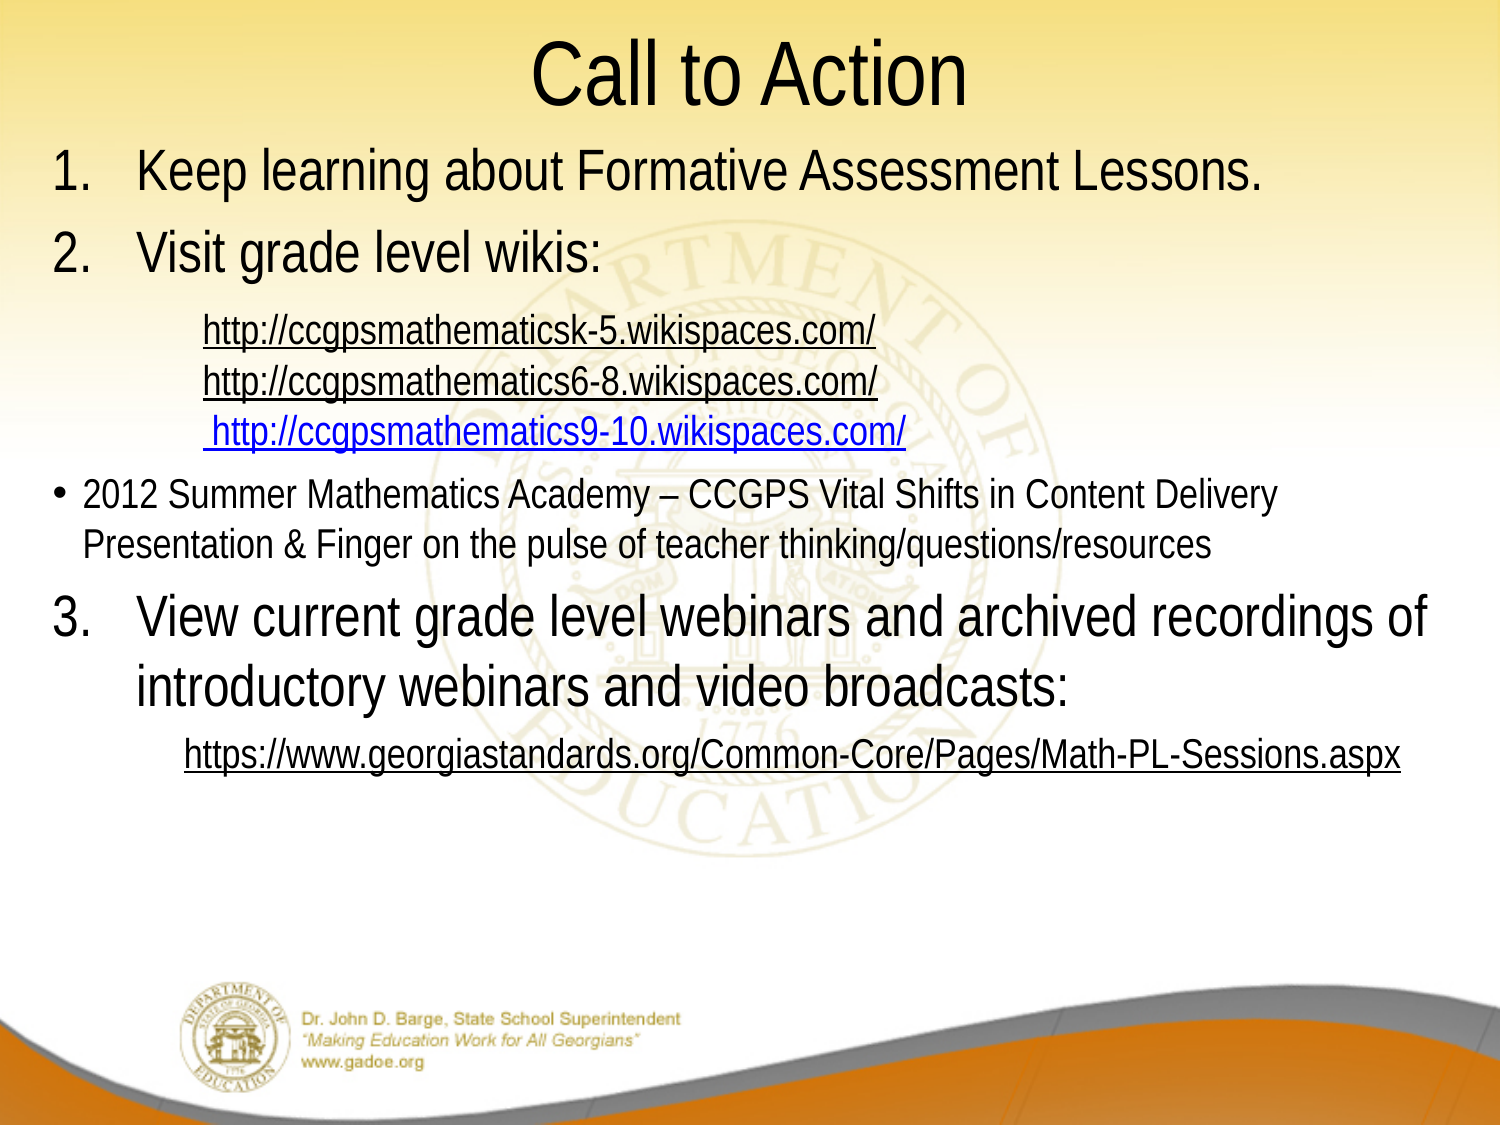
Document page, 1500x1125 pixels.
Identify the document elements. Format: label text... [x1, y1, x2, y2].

picture [0, 0, 1500, 1125]
list Keep learning about Formative Assessment Lessons. Visit grade level wikis: http://ccgpsmathematicsk-5.wikispaces.com/ http://ccgpsmathematics6-8.wikispaces.com/ http://ccgpsmathematics9-10.wikispaces.com/ 2012 Summer Mathematics Academy – CCGPS Vital Shifts in Content Delivery Presentation & Finger on the pulse of teacher thinking/questions/resources View current grade level webinars and archived recordings of introductory webinars and video broadcasts: https://www.georgiastandards.org/Common-Core/Pages/Math-PL-Sessions.aspx [37, 124, 1463, 988]
title Call to Action [74, 0, 1426, 124]
